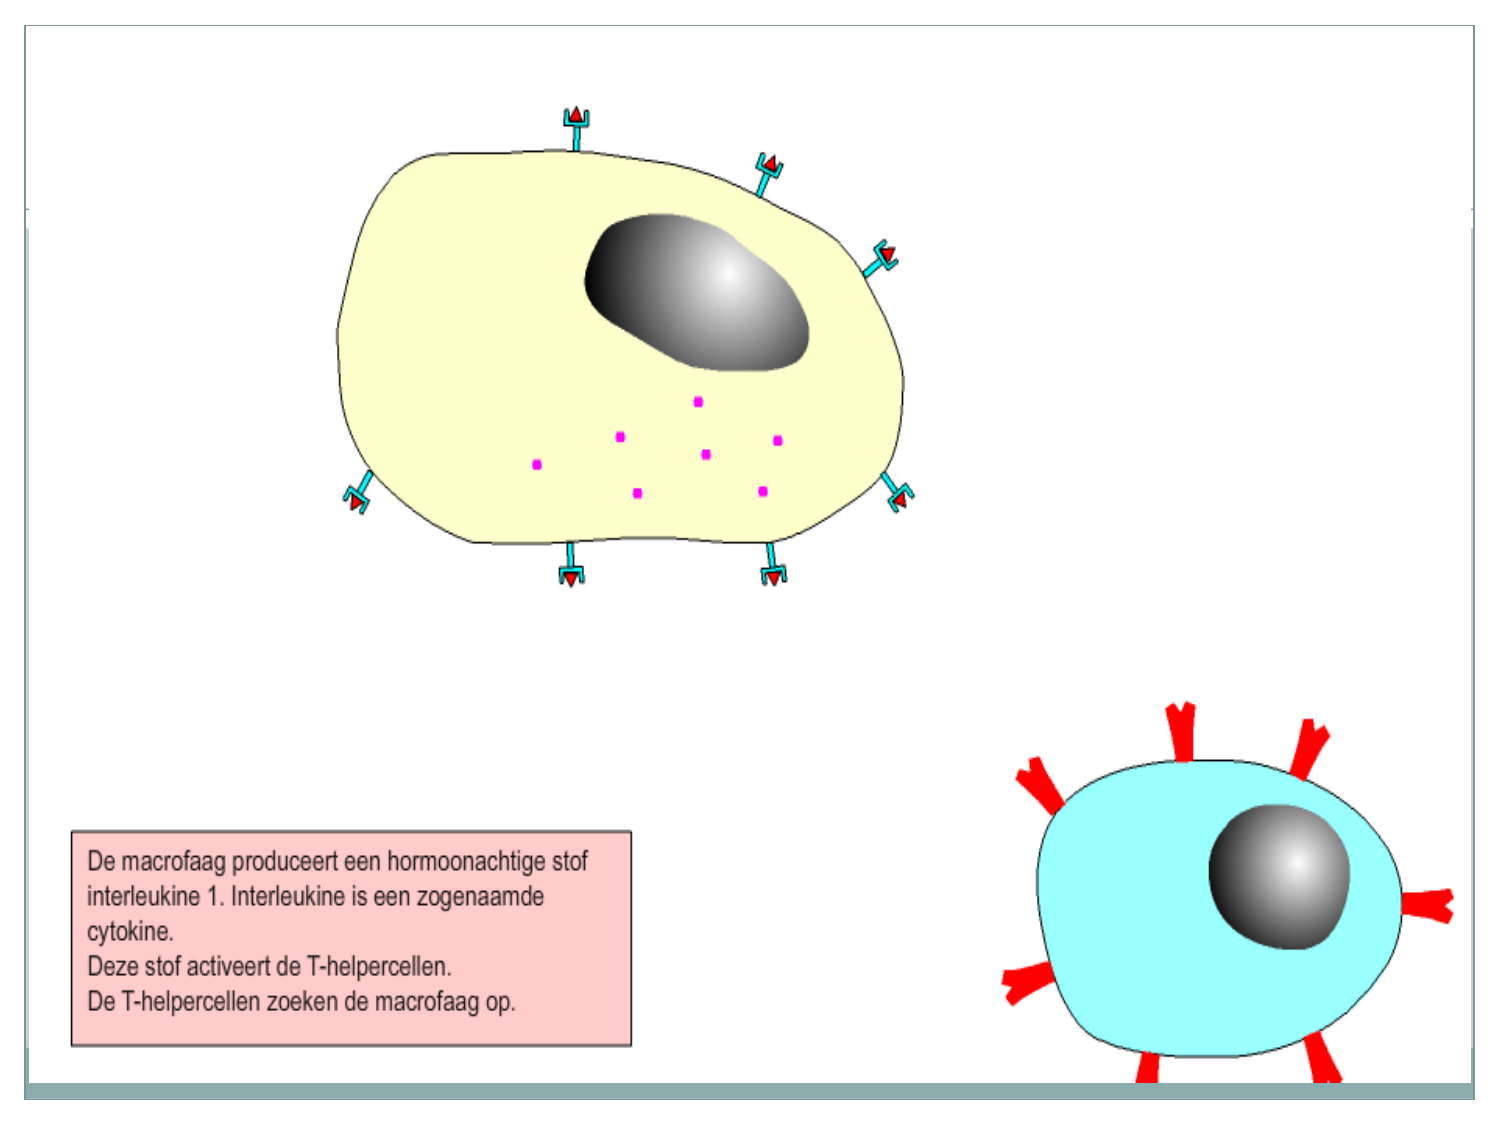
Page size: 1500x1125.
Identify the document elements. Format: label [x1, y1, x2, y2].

list [29, 66, 1471, 1083]
